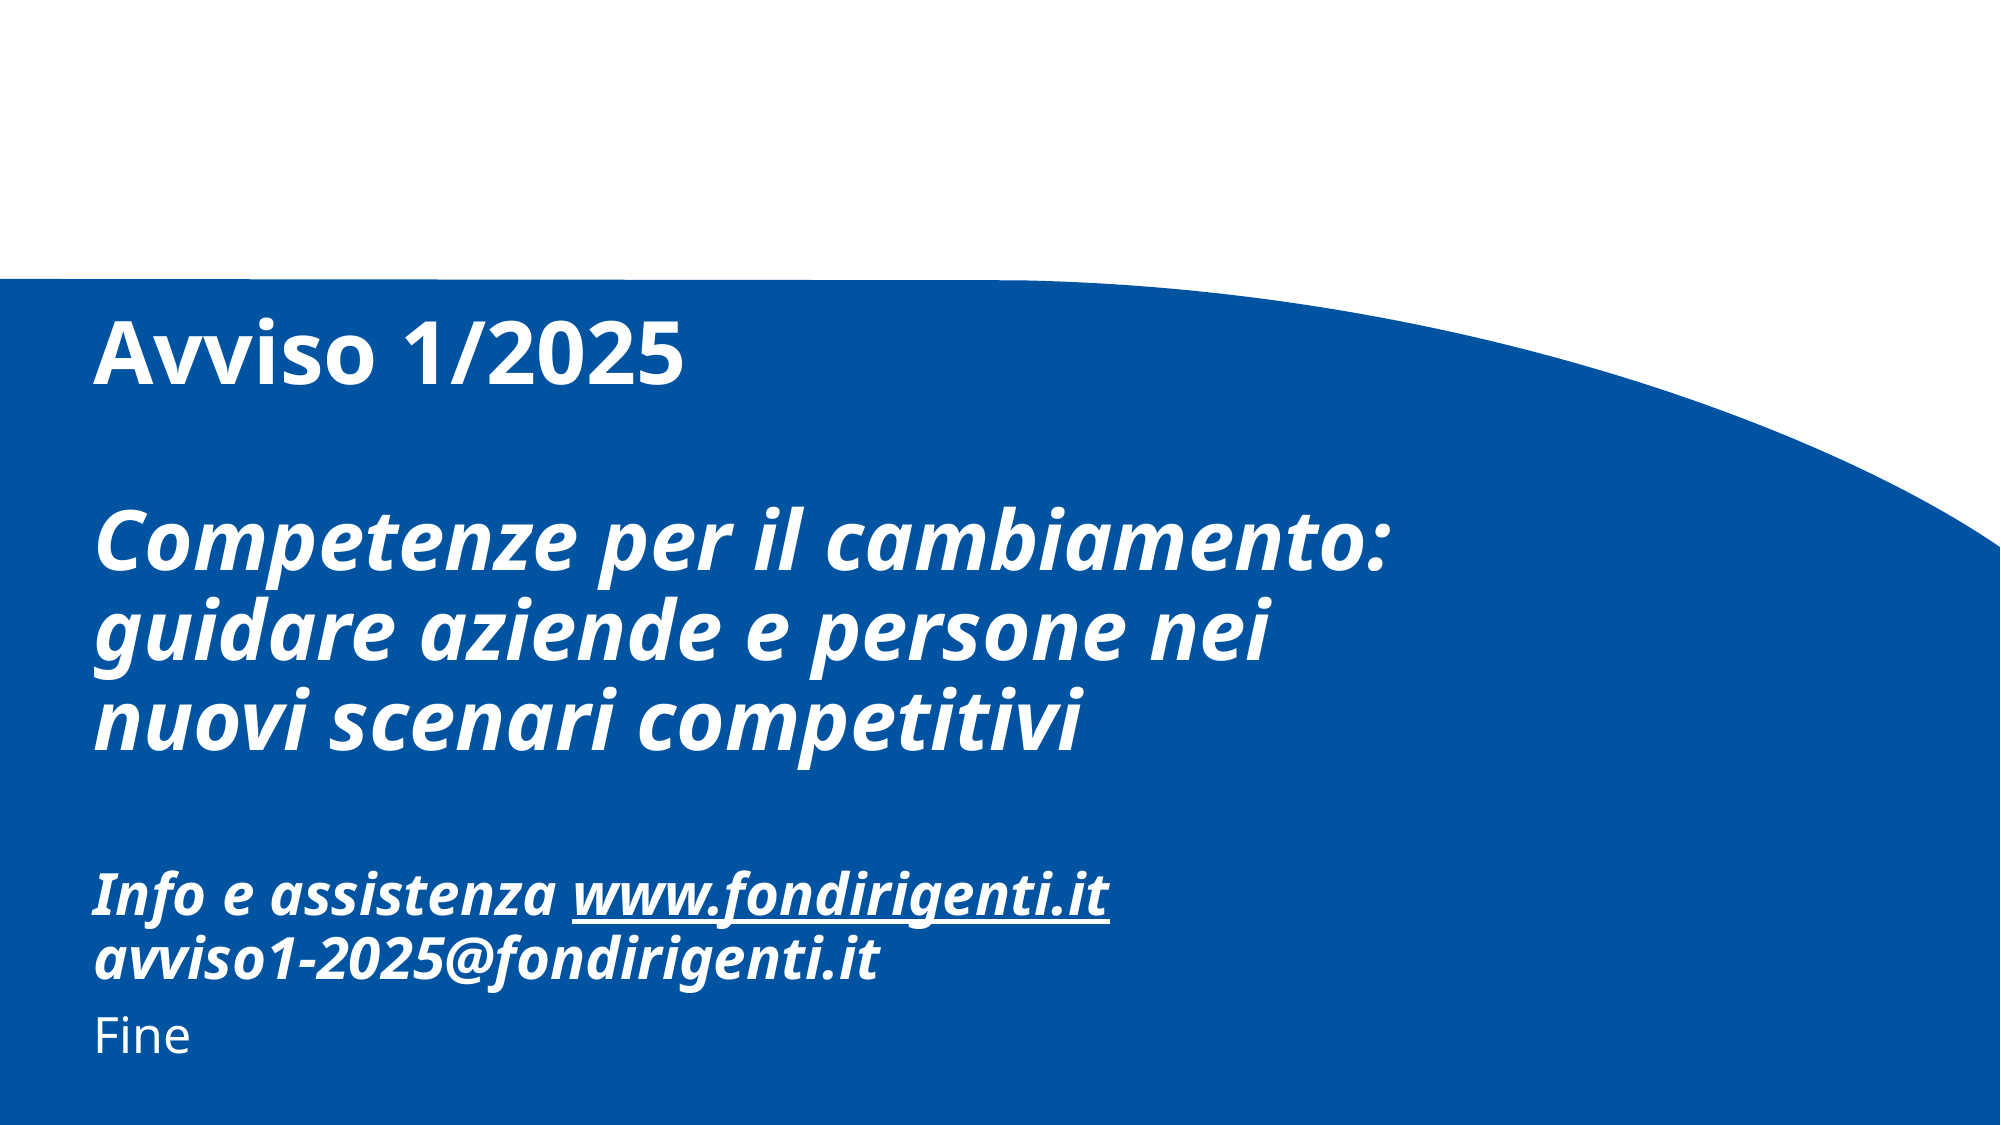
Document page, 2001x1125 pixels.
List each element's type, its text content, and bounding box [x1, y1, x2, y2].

list Fine [93, 929, 1304, 1125]
title Avviso 1/2025 Competenze per il cambiamento: guidare aziende e persone nei nuovi scenari competitivi Info e assistenza www.fondirigenti.it avviso1-2025@fondirigenti.it [93, 309, 1405, 612]
